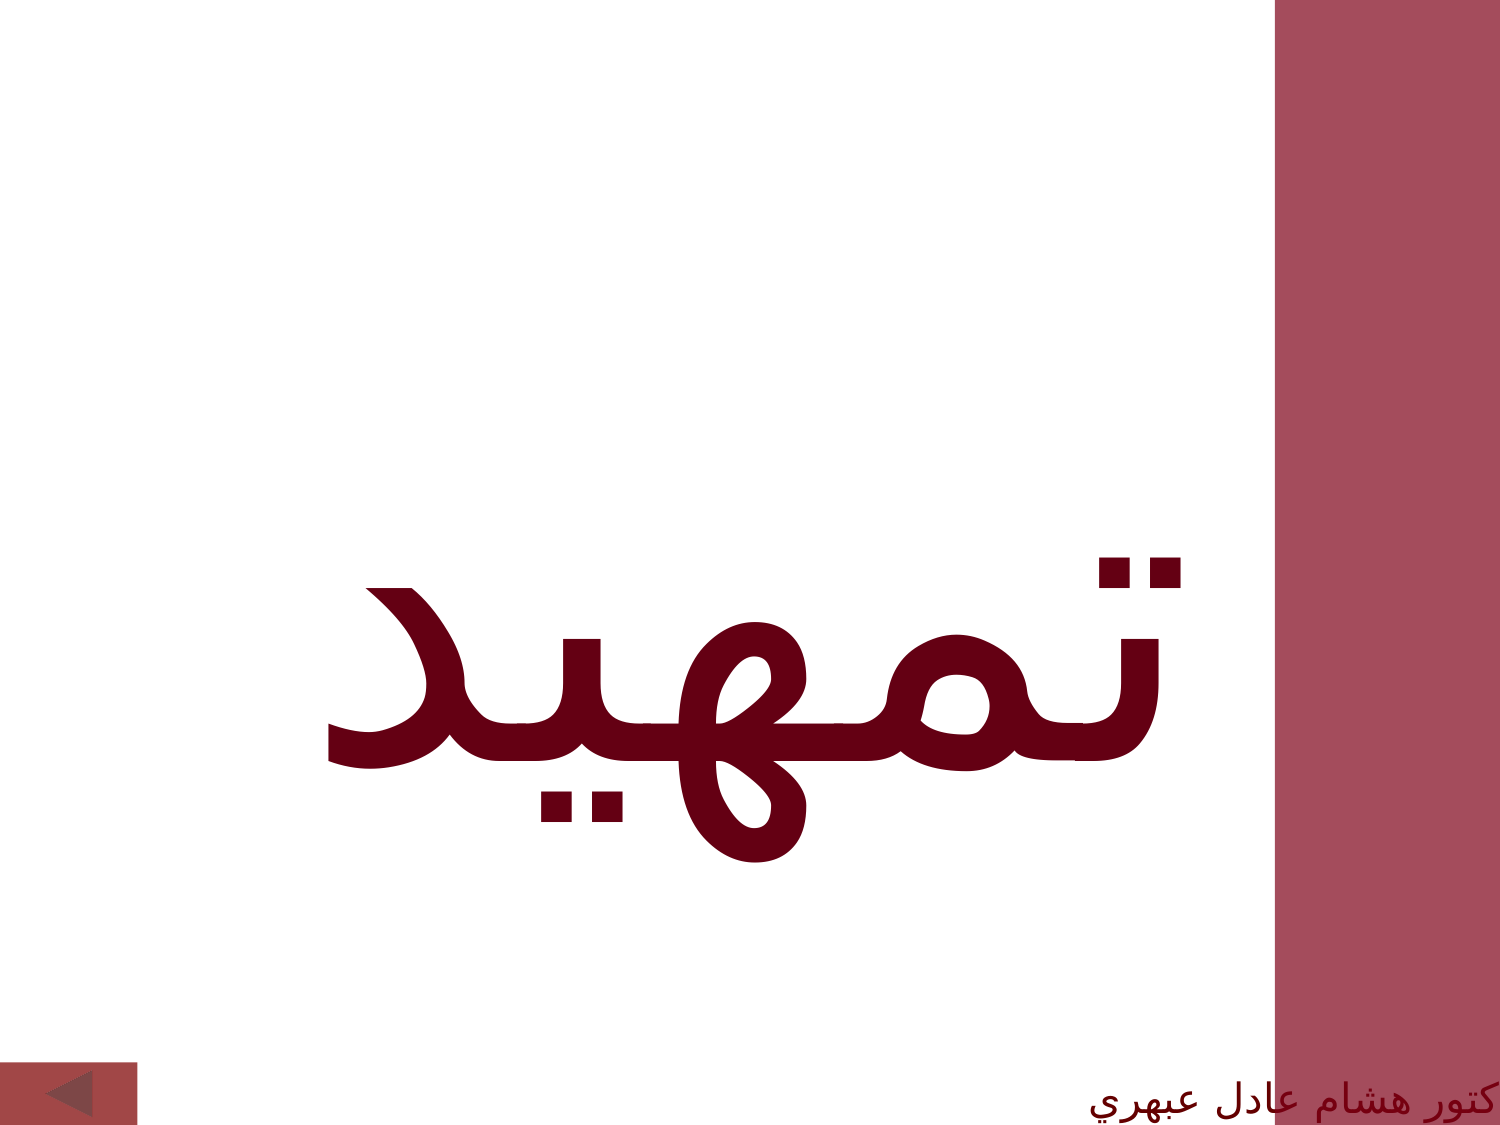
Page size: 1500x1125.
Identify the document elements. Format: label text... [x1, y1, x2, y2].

text_box الدكتور هشام عادل عبهري [1073, 1064, 1273, 1125]
text_box [0, 1060, 140, 1125]
text_box تمهيد [0, 337, 1273, 853]
text_box [1273, 0, 1500, 1125]
